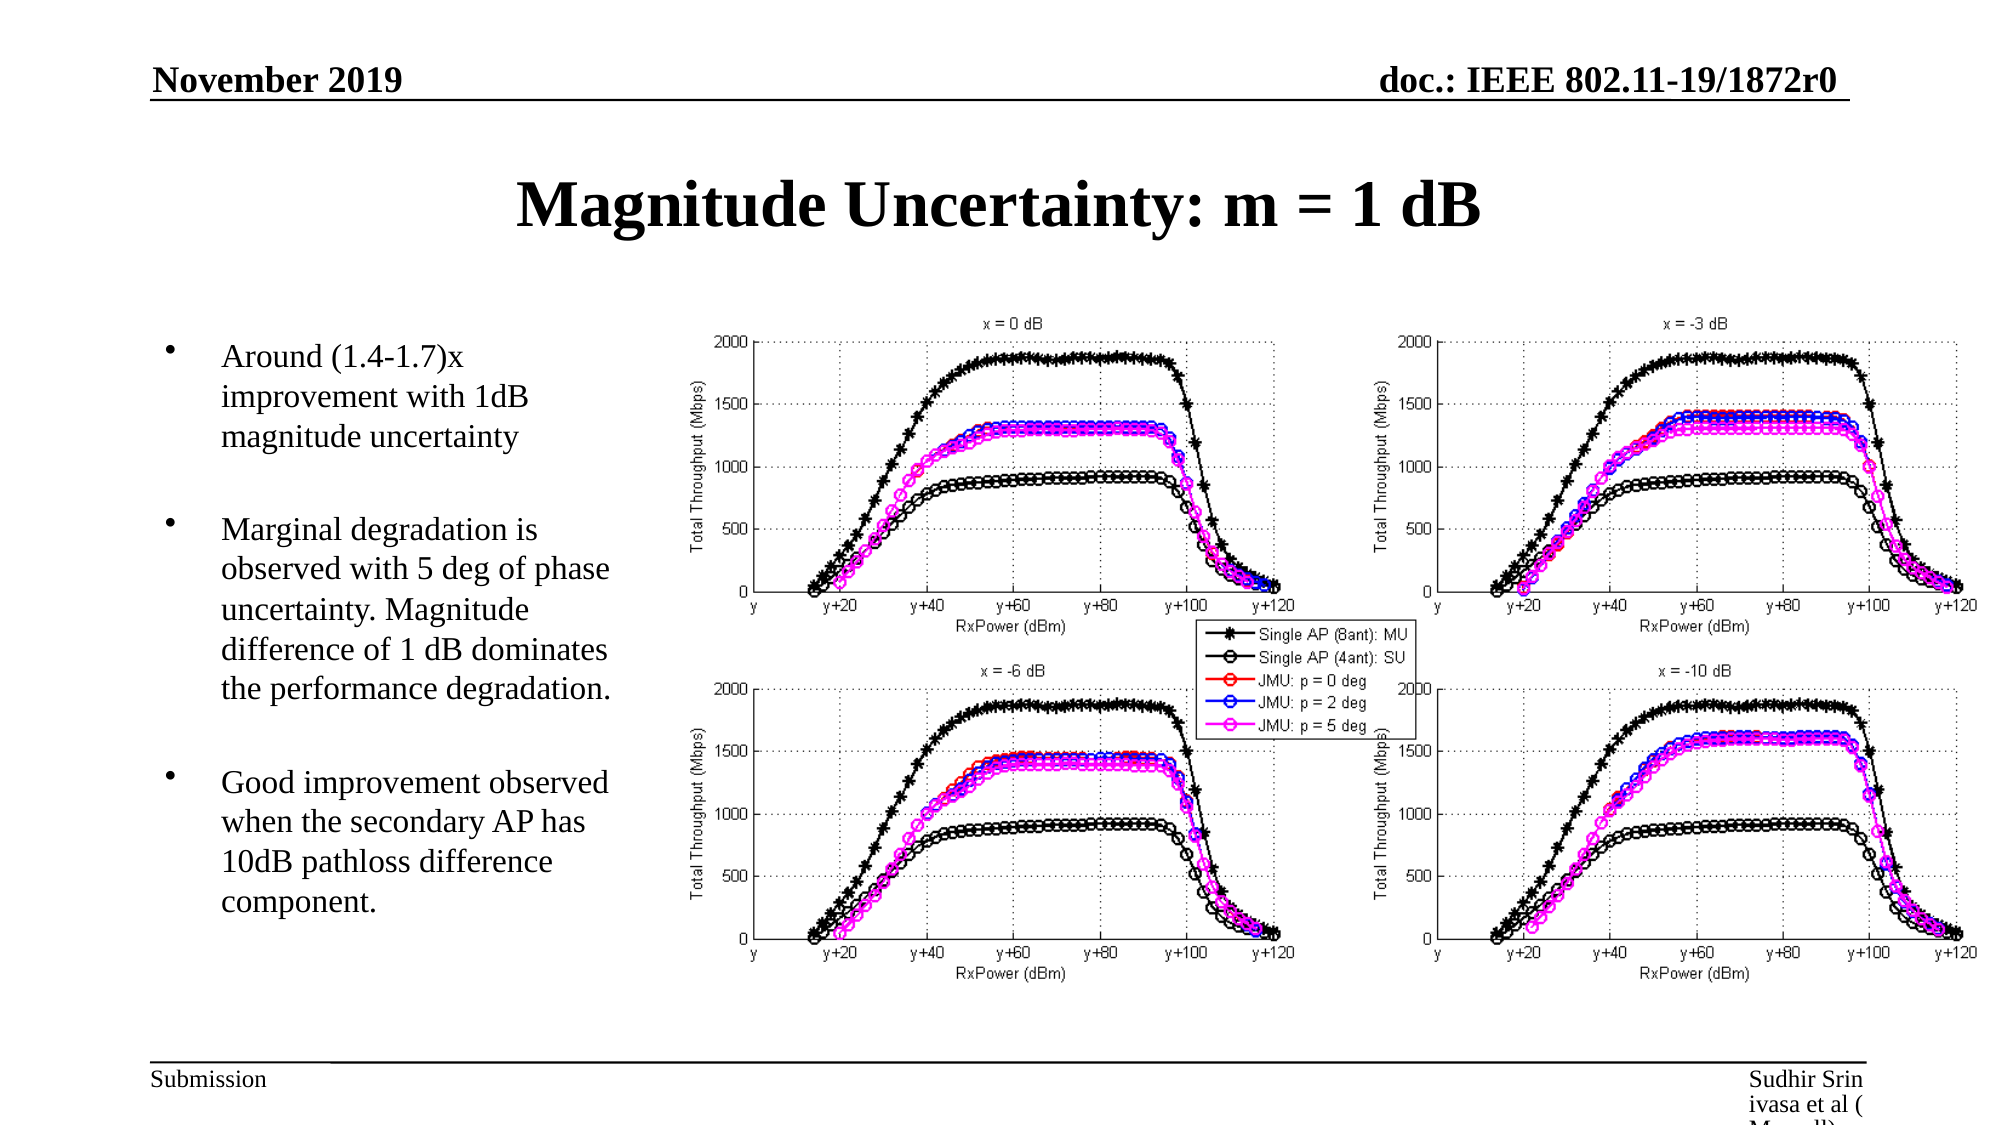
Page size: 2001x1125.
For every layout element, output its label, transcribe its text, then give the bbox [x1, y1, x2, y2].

title Magnitude Uncertainty: m = 1 dB [150, 112, 1850, 288]
list Around (1.4-1.7)x improvement with 1dB magnitude uncertainty Marginal degradation is observed with 5 deg of phase uncertainty. Magnitude difference of 1 dB dominates the performance degradation. Good improvement observed when the secondary AP has 10dB pathloss difference component. [149, 326, 650, 1002]
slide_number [152, 54, 406, 101]
footer Sudhir Srinivasa et al (Marvell) [1748, 1061, 1869, 1108]
picture [677, 287, 1990, 1019]
